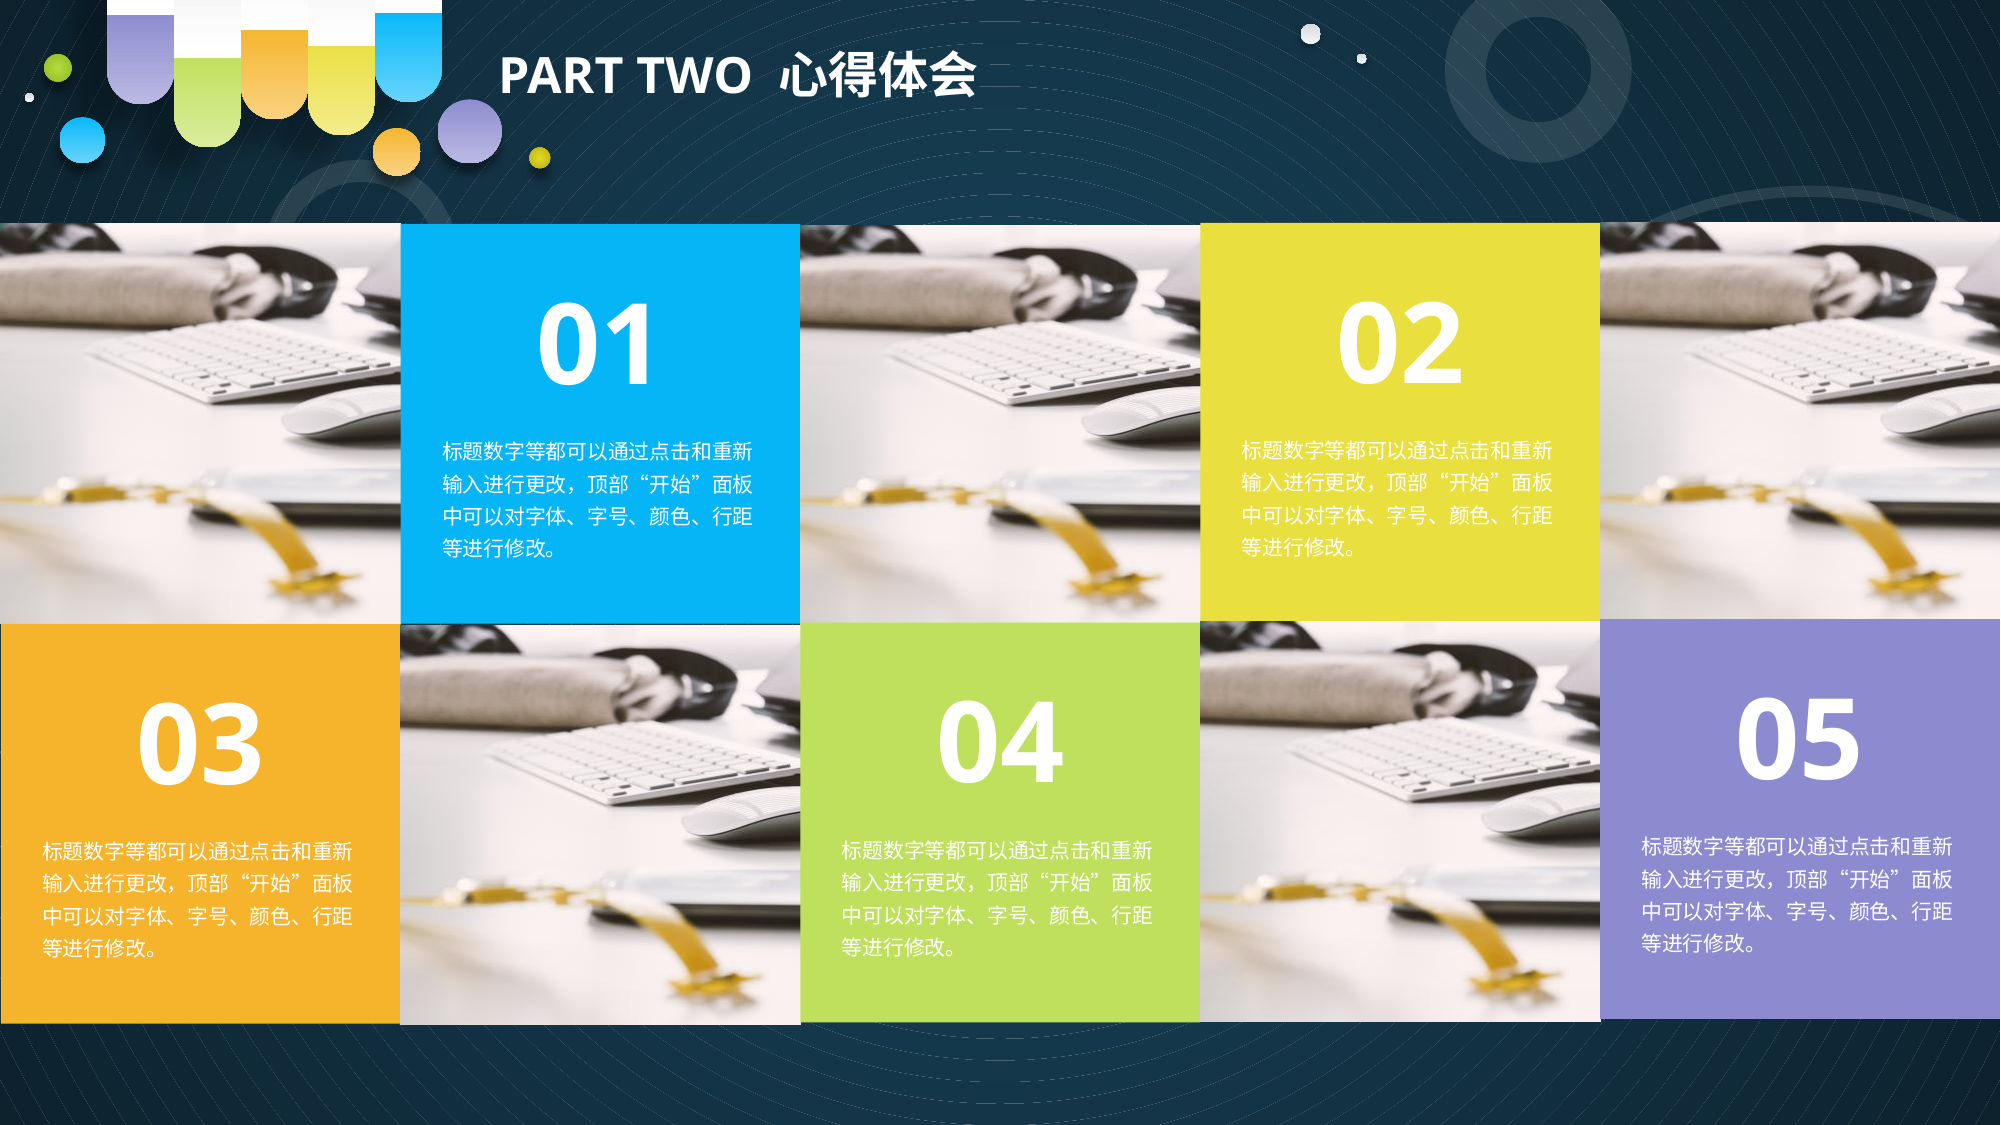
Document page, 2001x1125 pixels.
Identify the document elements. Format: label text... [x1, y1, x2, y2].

picture [801, 225, 1601, 1022]
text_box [1600, 619, 2000, 1019]
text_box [1200, 222, 1600, 621]
list PART TWO 心得体会 [482, 33, 1358, 122]
picture [1600, 222, 2000, 619]
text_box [0, 623, 401, 1024]
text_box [400, 223, 801, 624]
picture [0, 223, 400, 623]
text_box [800, 622, 1201, 1023]
picture [400, 625, 801, 1025]
